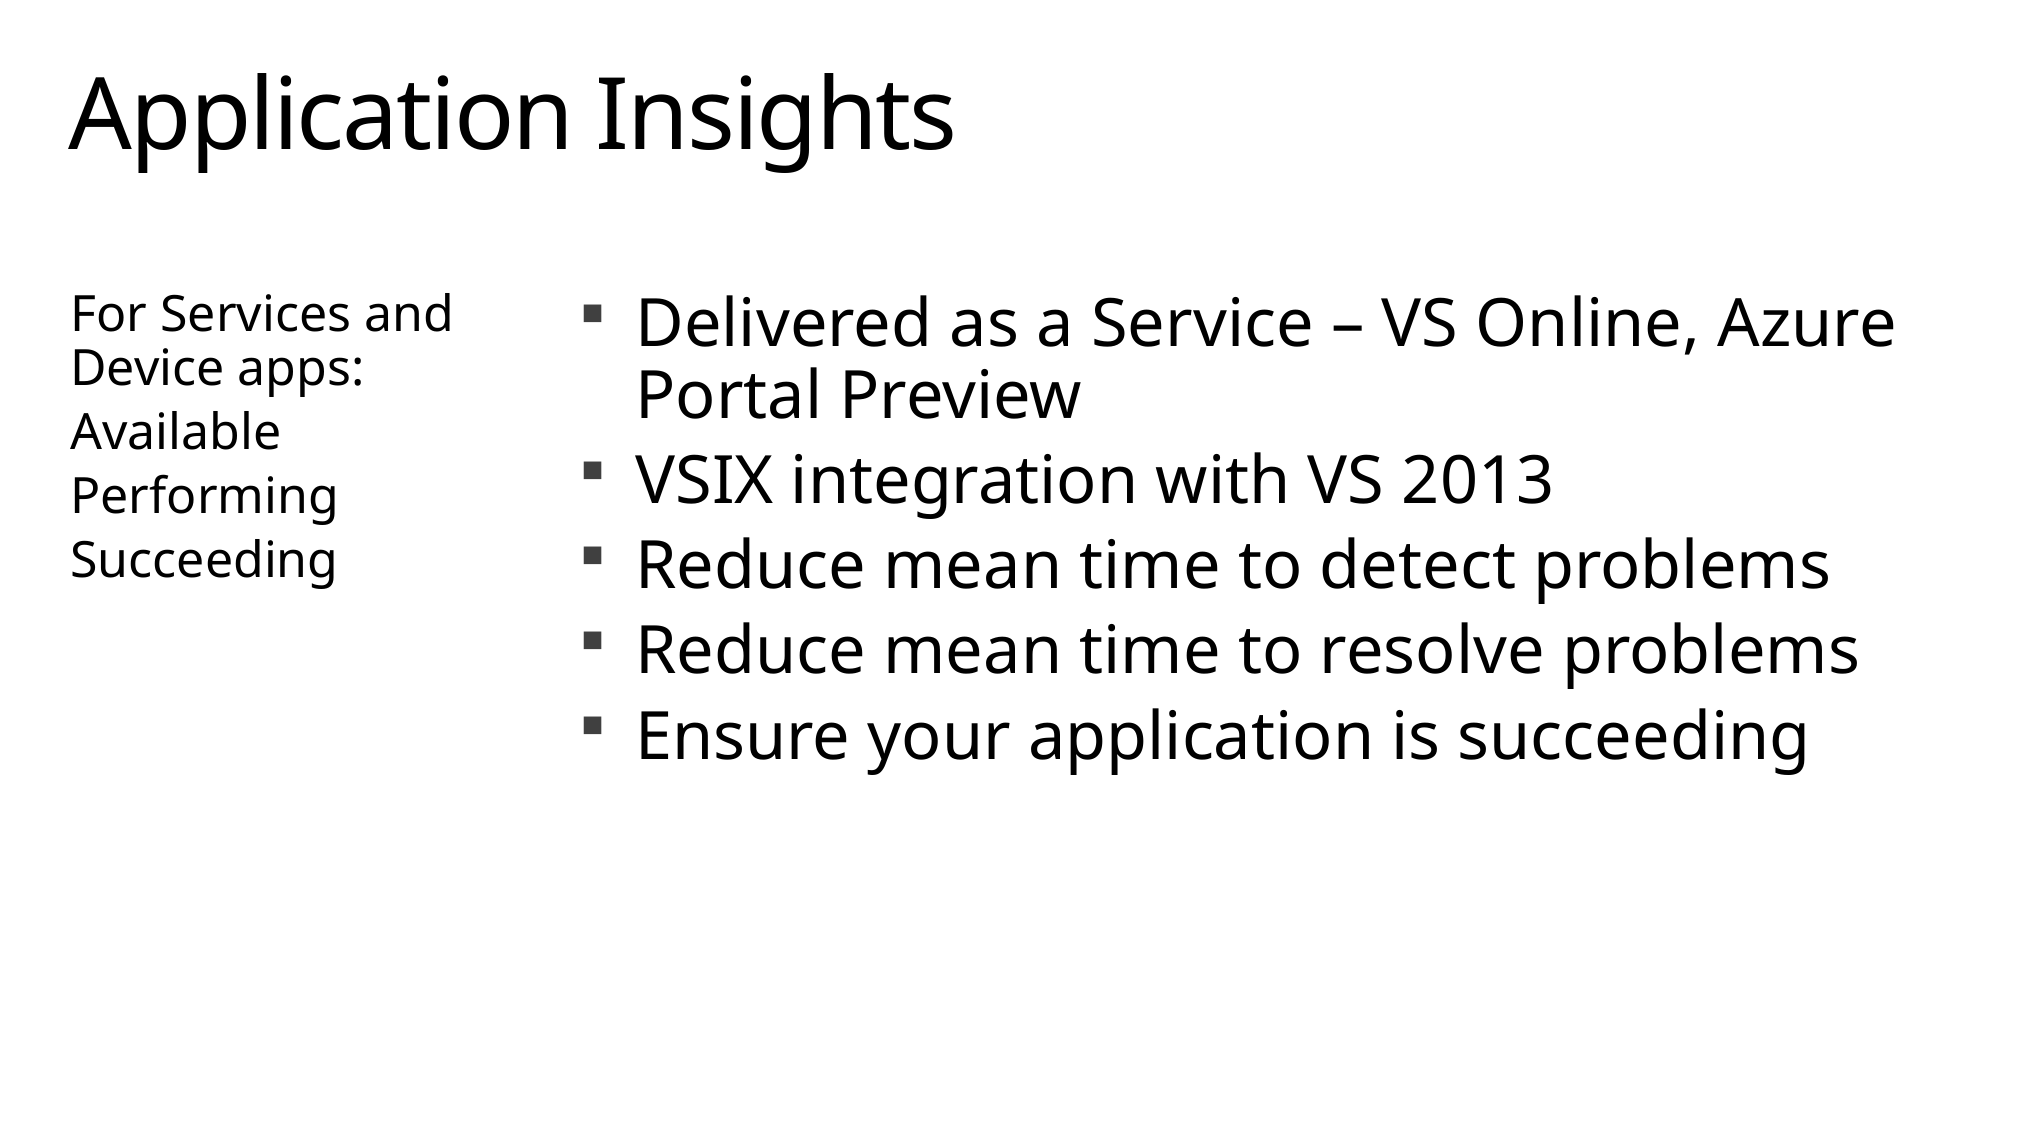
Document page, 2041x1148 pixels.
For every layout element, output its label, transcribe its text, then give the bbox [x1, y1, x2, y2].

list Delivered as a Service – VS Online, Azure Portal Preview VSIX integration with VS 2013 Reduce mean time to detect problems Reduce mean time to resolve problems Ensure your application is succeeding [555, 273, 1996, 1099]
title Application Insights [45, 48, 1996, 199]
list For Services and Device apps: Available Performing Succeeding [46, 273, 497, 1099]
